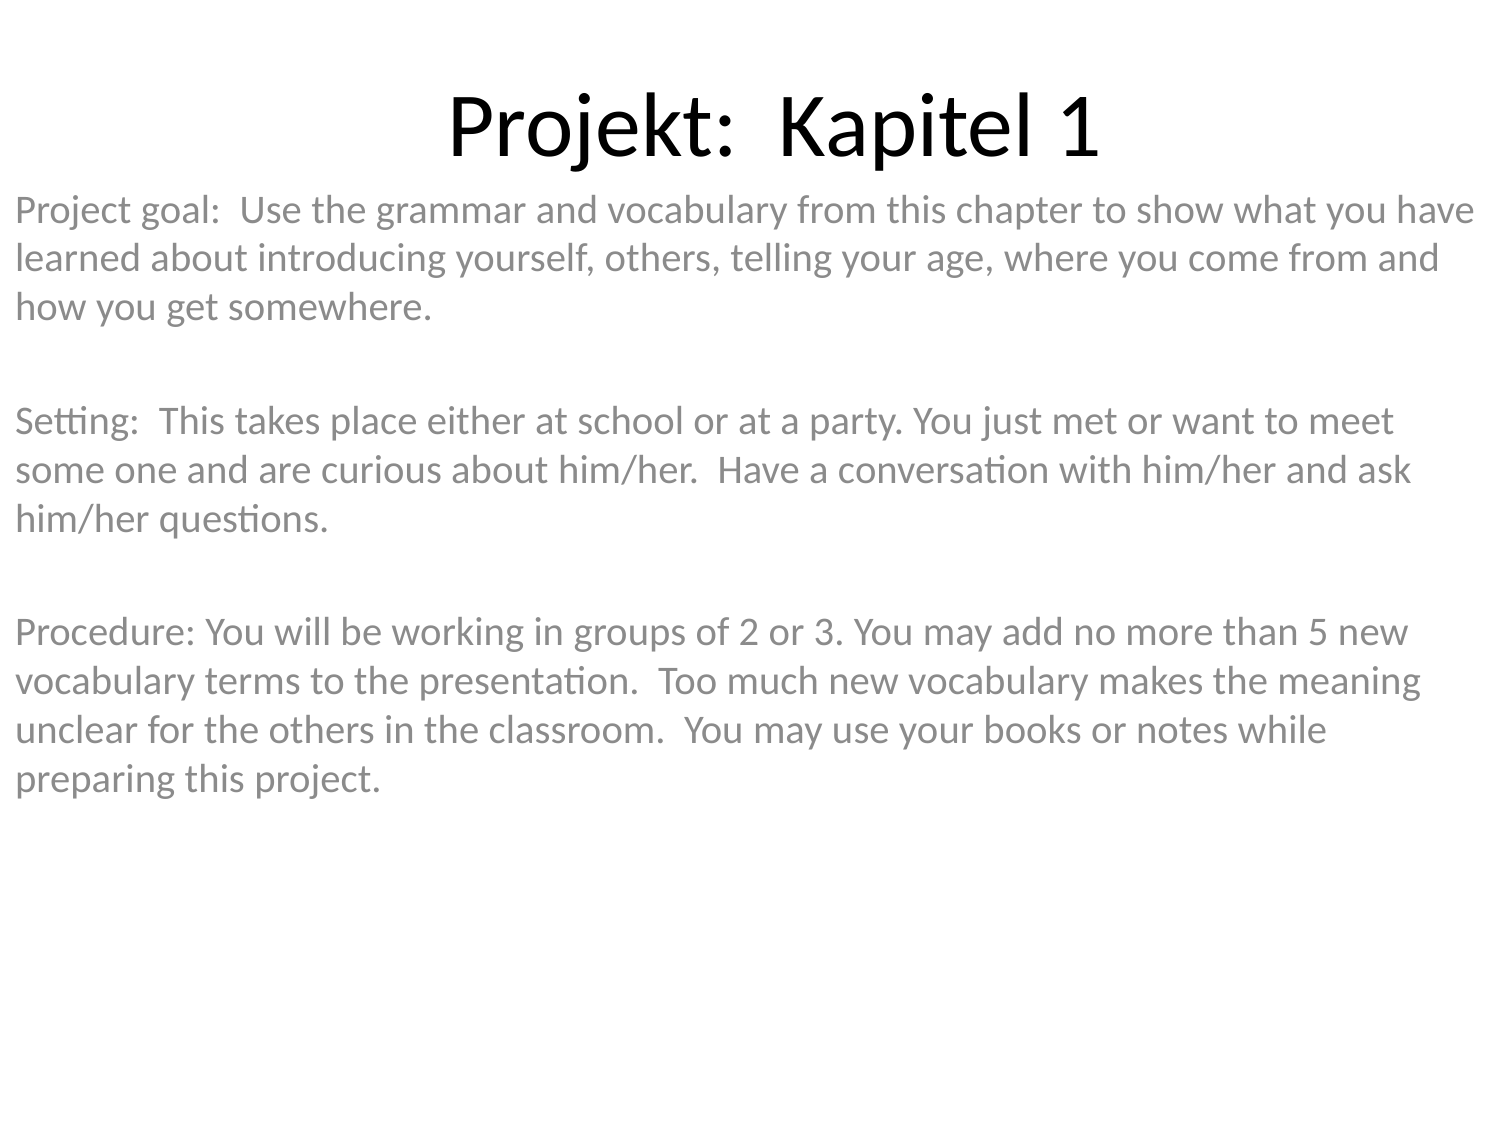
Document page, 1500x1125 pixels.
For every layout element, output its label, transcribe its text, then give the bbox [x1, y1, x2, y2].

subtitle Project goal: Use the grammar and vocabulary from this chapter to show what you have learned about introducing yourself, others, telling your age, where you come from and how you get somewhere. Setting: This takes place either at school or at a party. You just met or want to meet some one and are curious about him/her. Have a conversation with him/her and ask him/her questions. Procedure: You will be working in groups of 2 or 3. You may add no more than 5 new vocabulary terms to the presentation. Too much new vocabulary makes the meaning unclear for the others in the classroom. You may use your books or notes while preparing this project. [0, 174, 1500, 813]
title Projekt: Kapitel 1 [137, 0, 1413, 174]
